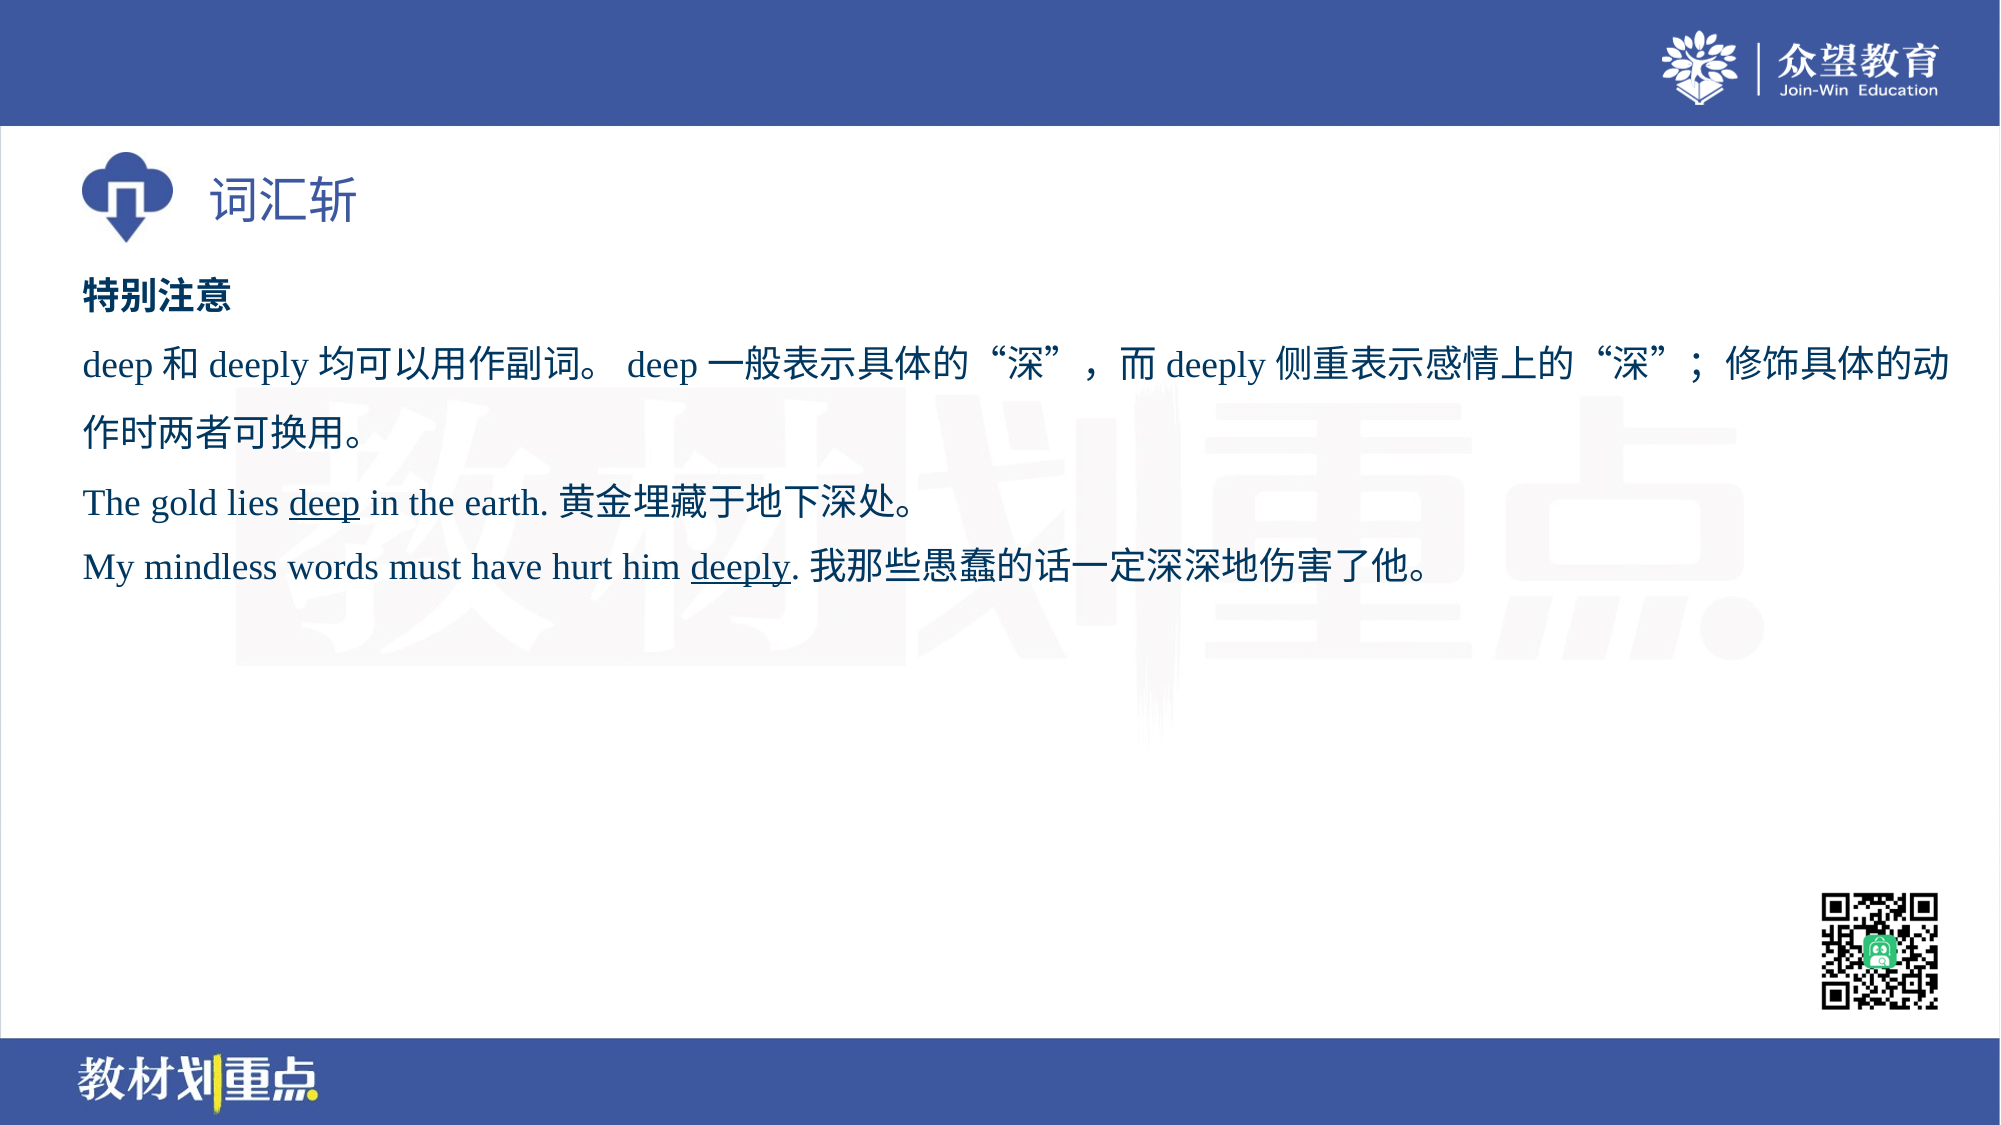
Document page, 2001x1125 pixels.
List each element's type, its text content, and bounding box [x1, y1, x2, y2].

picture [0, 0, 2000, 1125]
text_box 特别注意 deep和deeply均可以用作副词。deep一般表示具体的“深”，而deeply侧重表示感情上的“深”；修饰具体的动 作时两者可换用。 The gold lies deep in the earth.黄金埋藏于地下深处。 My mindless words must have hurt him deeply.我那些愚蠢的话一定深深地伤害了他。 [82, 247, 1817, 581]
